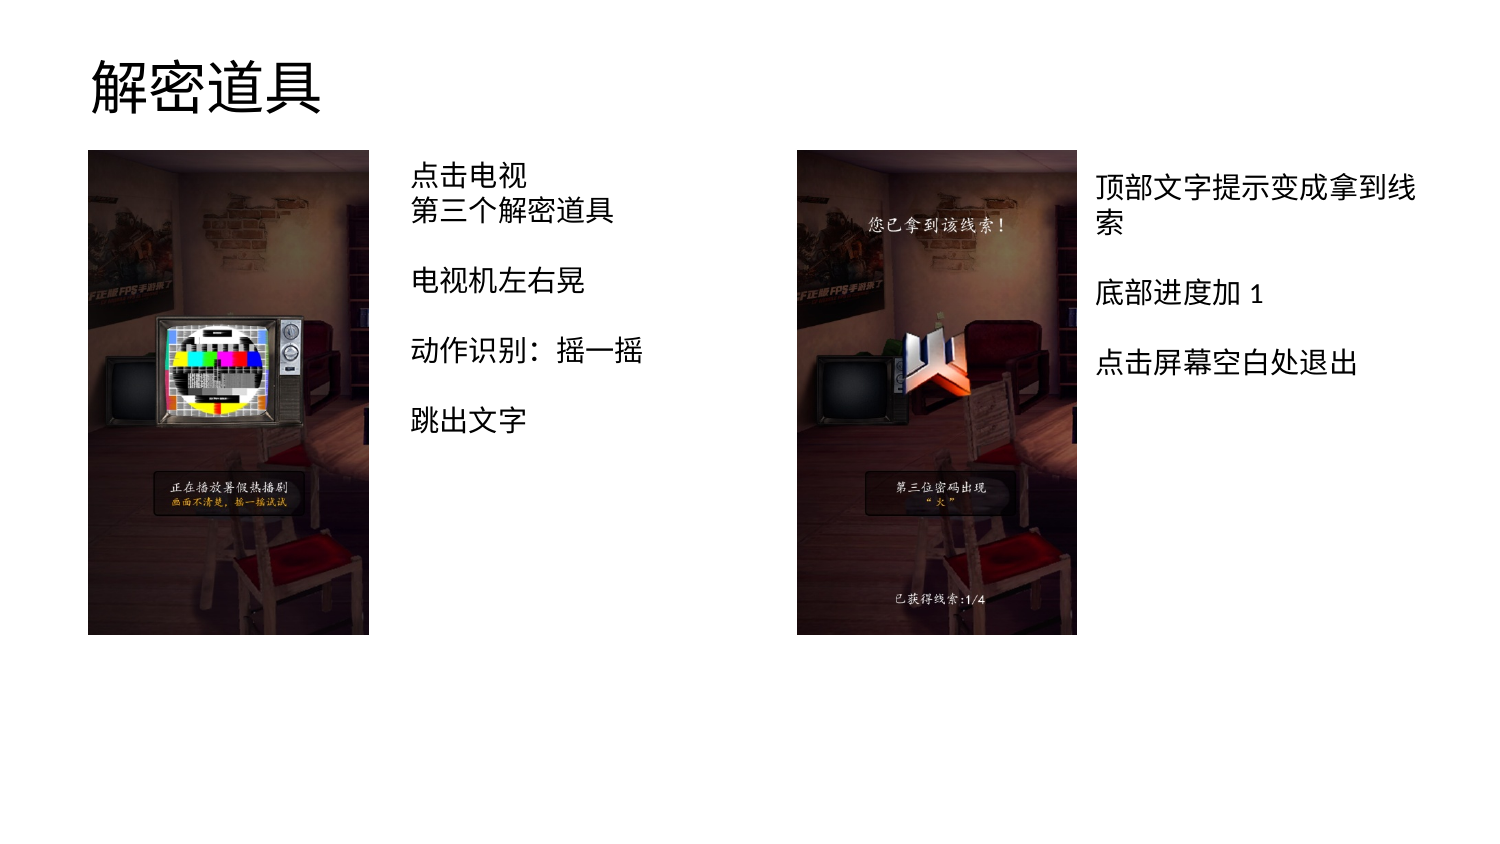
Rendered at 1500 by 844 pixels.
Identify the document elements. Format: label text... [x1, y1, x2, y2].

text_box 点击电视 第三个解密道具 电视机左右晃 动作识别：摇一摇 跳出文字 [395, 150, 774, 480]
title 解密道具 [75, 33, 443, 139]
text_box 顶部文字提示变成拿到线索 底部进度加1 点击屏幕空白处退出 [1083, 161, 1456, 387]
picture [88, 149, 369, 635]
picture [796, 149, 1078, 635]
